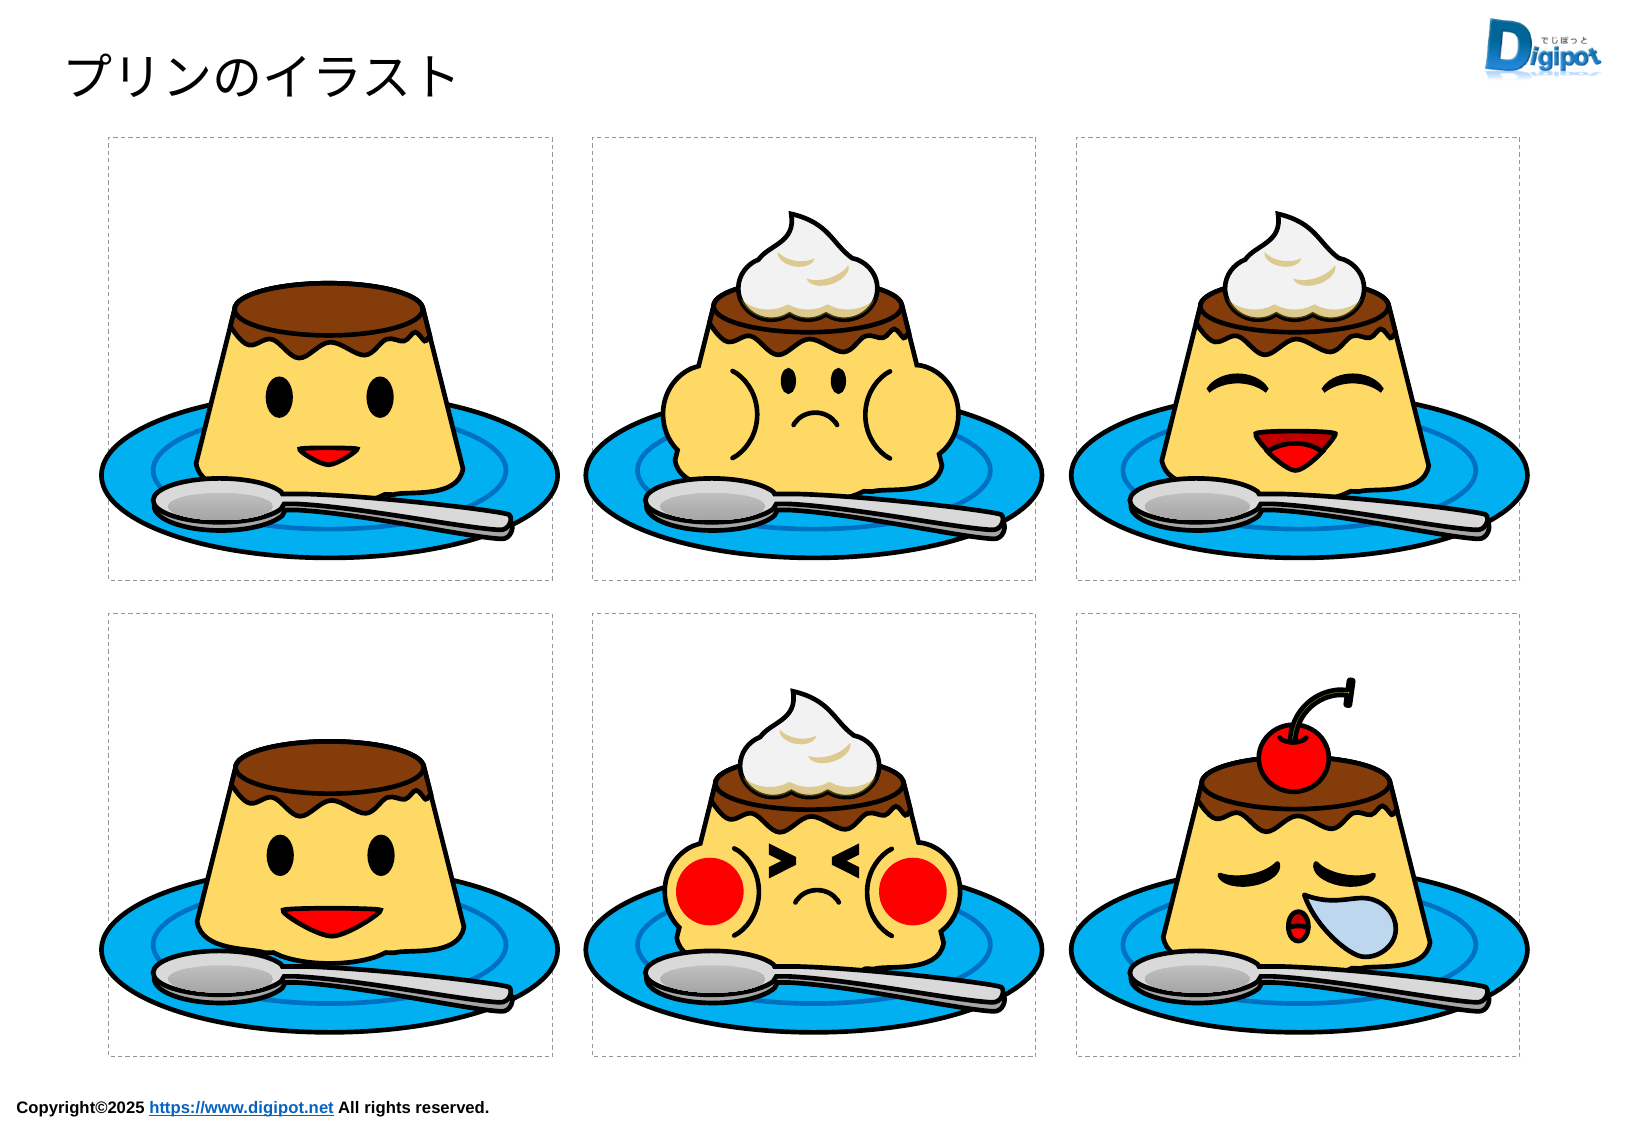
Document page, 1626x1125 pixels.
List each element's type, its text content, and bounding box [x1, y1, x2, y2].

text_box プリンのイラスト [47, 38, 477, 113]
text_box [101, 741, 558, 1033]
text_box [1071, 213, 1528, 558]
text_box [585, 213, 1043, 558]
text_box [101, 283, 558, 558]
picture [1485, 18, 1602, 82]
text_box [1071, 679, 1528, 1033]
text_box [585, 691, 1043, 1033]
